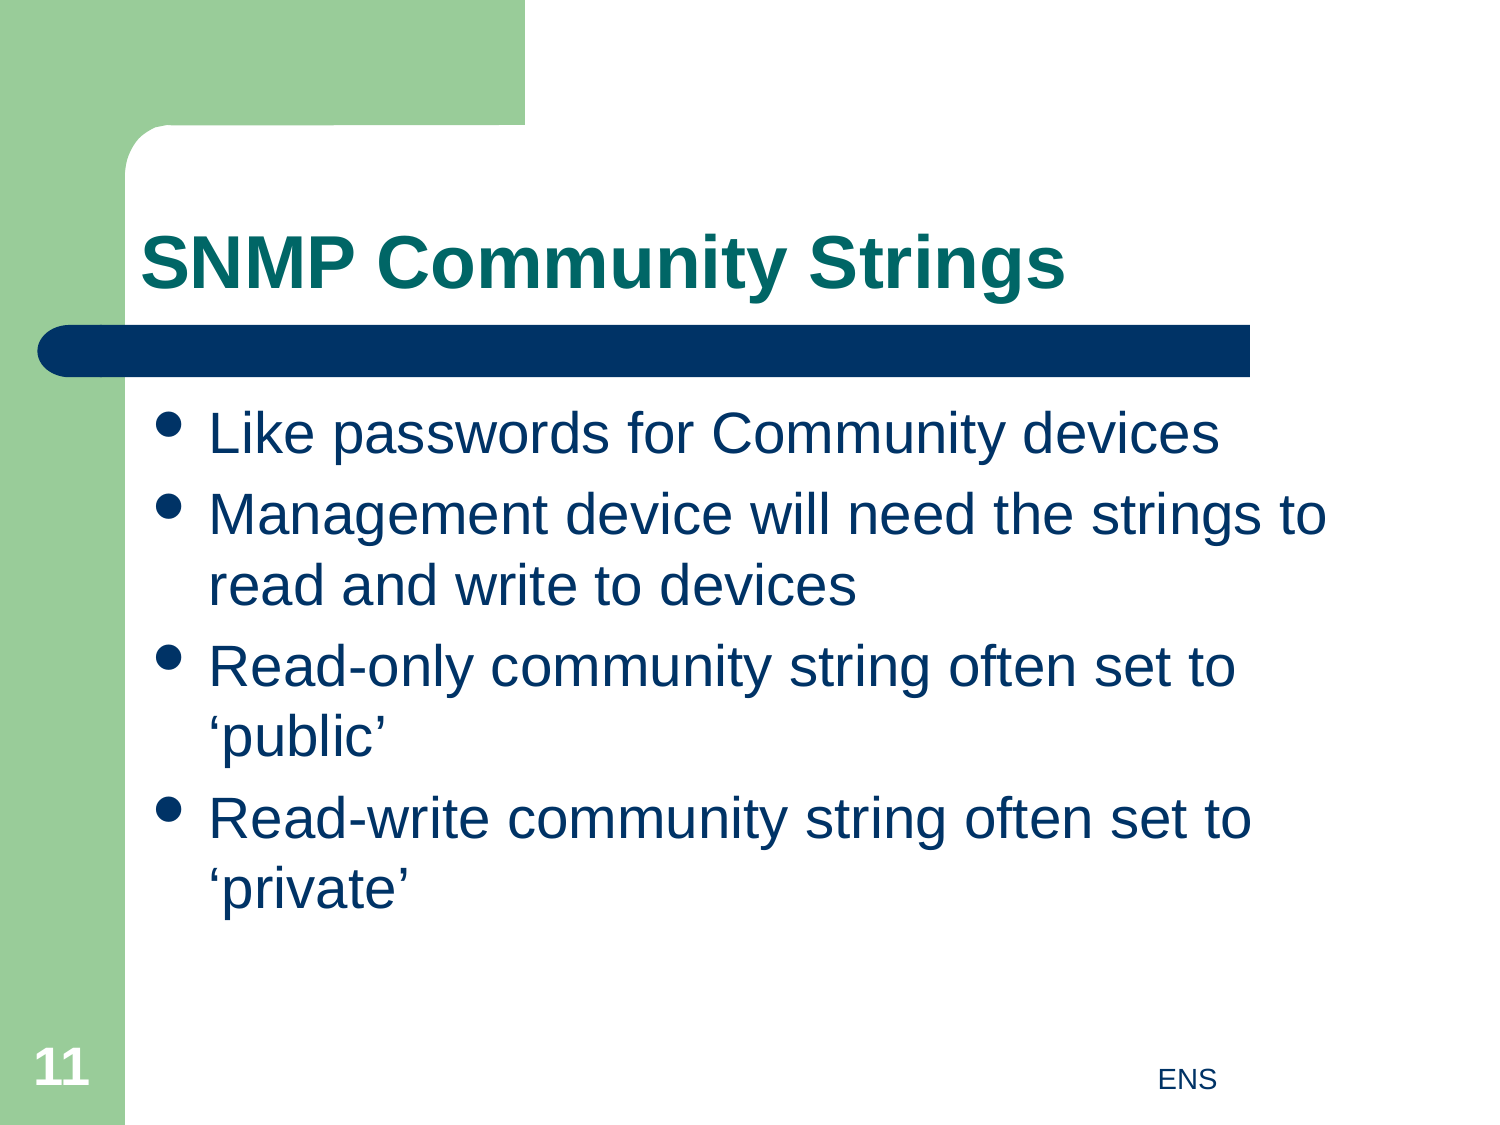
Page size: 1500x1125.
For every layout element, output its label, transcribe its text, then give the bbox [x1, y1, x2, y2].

title SNMP Community Strings [124, 124, 1426, 313]
slide_number 11 [13, 1023, 111, 1105]
footer ENS [949, 1024, 1426, 1104]
list Like passwords for Community devices Management device will need the strings to read and write to devices Read-only community string often set to ‘public’ Read-write community string often set to ‘private’ [137, 387, 1400, 999]
